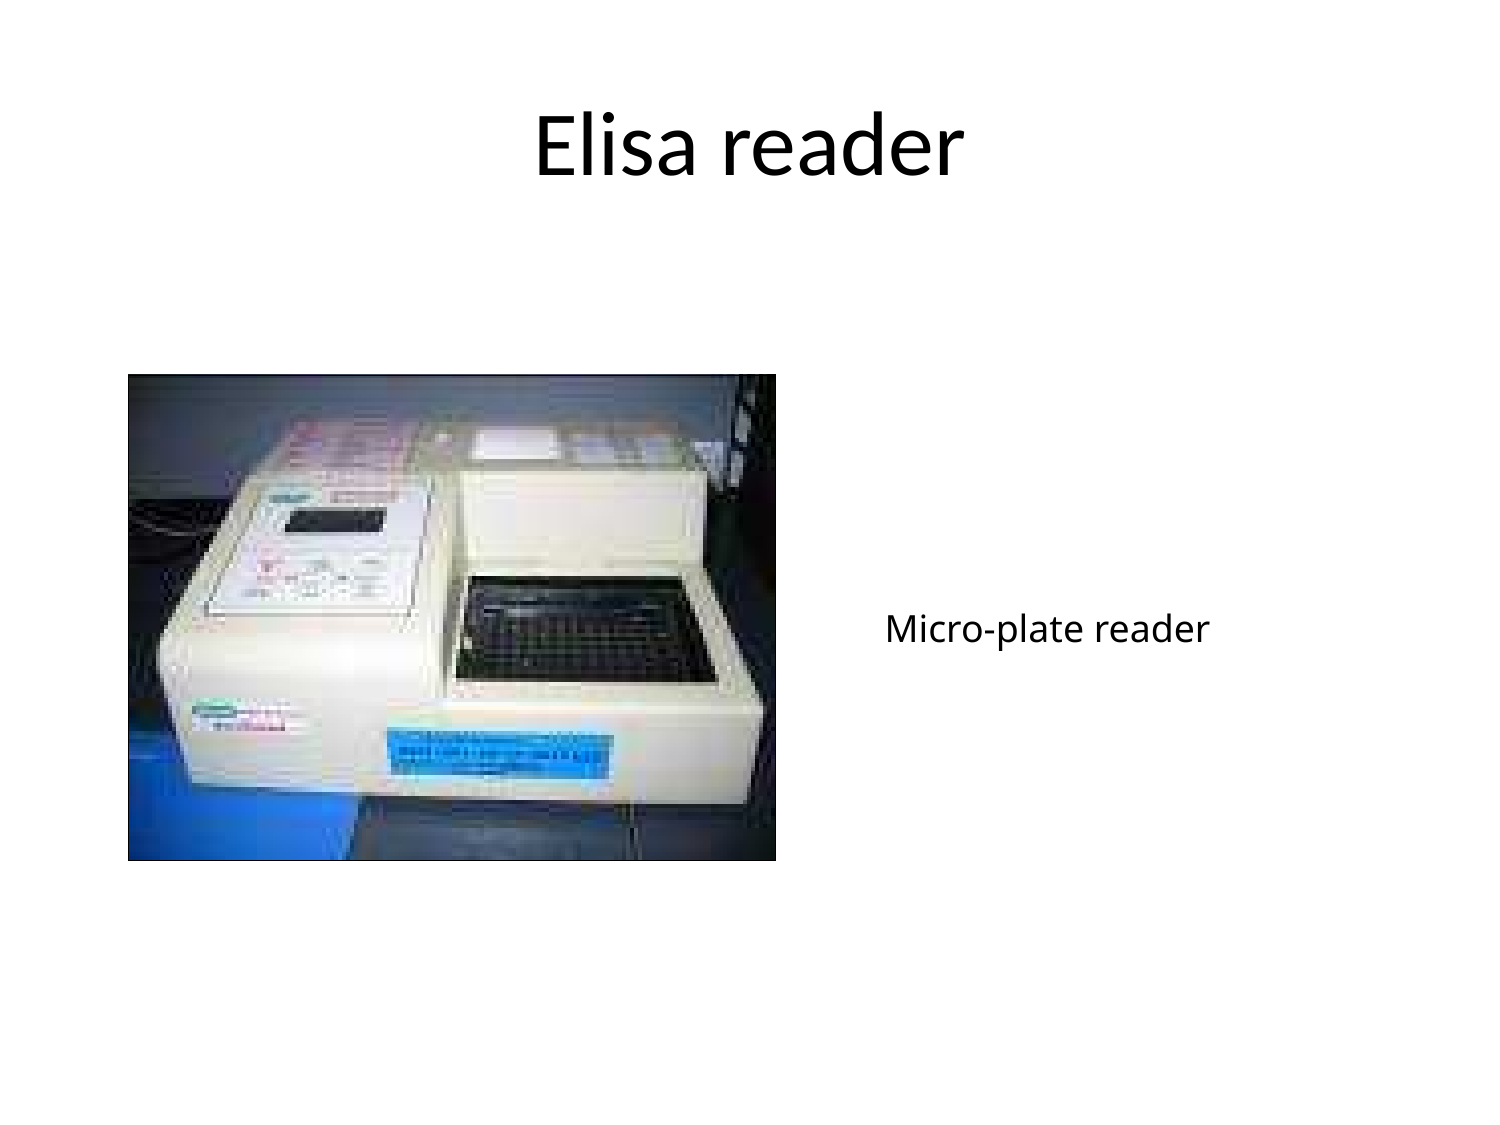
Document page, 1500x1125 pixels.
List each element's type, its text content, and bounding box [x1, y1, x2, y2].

text_box Micro-plate reader [869, 597, 1226, 658]
title Elisa reader [75, 45, 1425, 233]
picture [128, 374, 776, 861]
